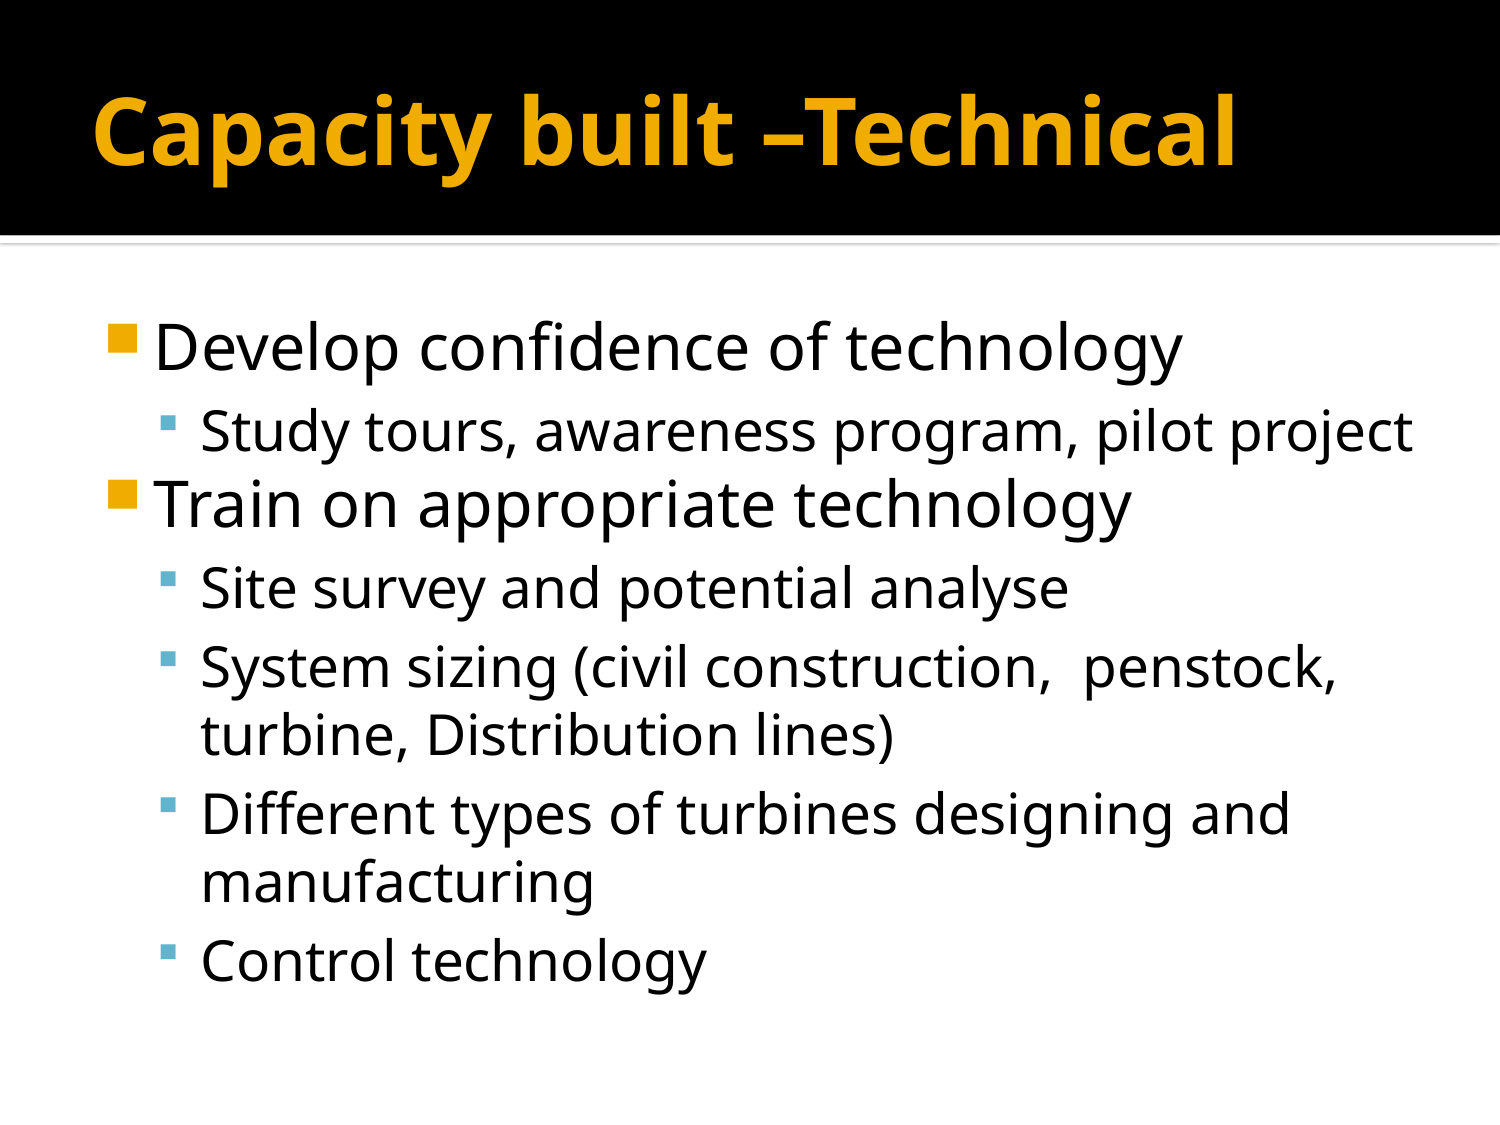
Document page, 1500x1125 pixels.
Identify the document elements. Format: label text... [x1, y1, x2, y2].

title Capacity built –Technical [75, 25, 1425, 231]
list Develop confidence of technology Study tours, awareness program, pilot project Train on appropriate technology Site survey and potential analyse System sizing (civil construction, penstock, turbine, Distribution lines) Different types of turbines designing and manufacturing Control technology [75, 291, 1465, 1050]
